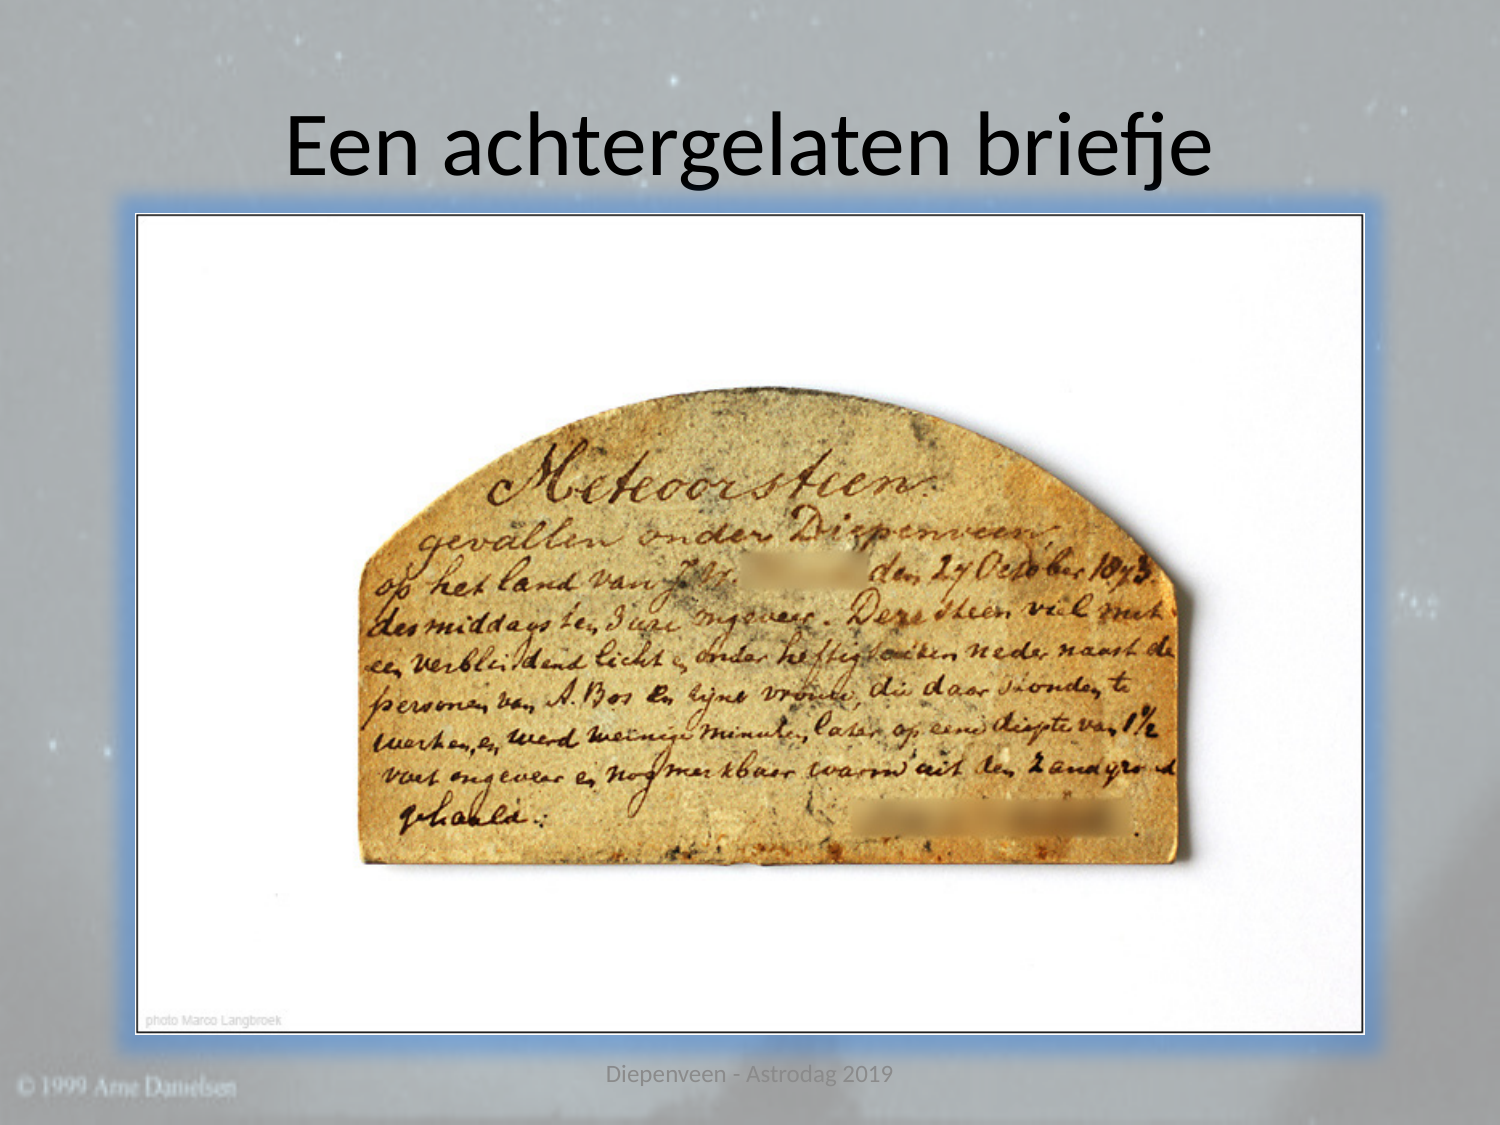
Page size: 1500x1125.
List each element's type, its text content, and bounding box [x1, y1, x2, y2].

footer Diepenveen - Astrodag 2019 [512, 1044, 988, 1103]
title Een achtergelaten briefje [75, 45, 1425, 233]
picture [135, 213, 1365, 1036]
